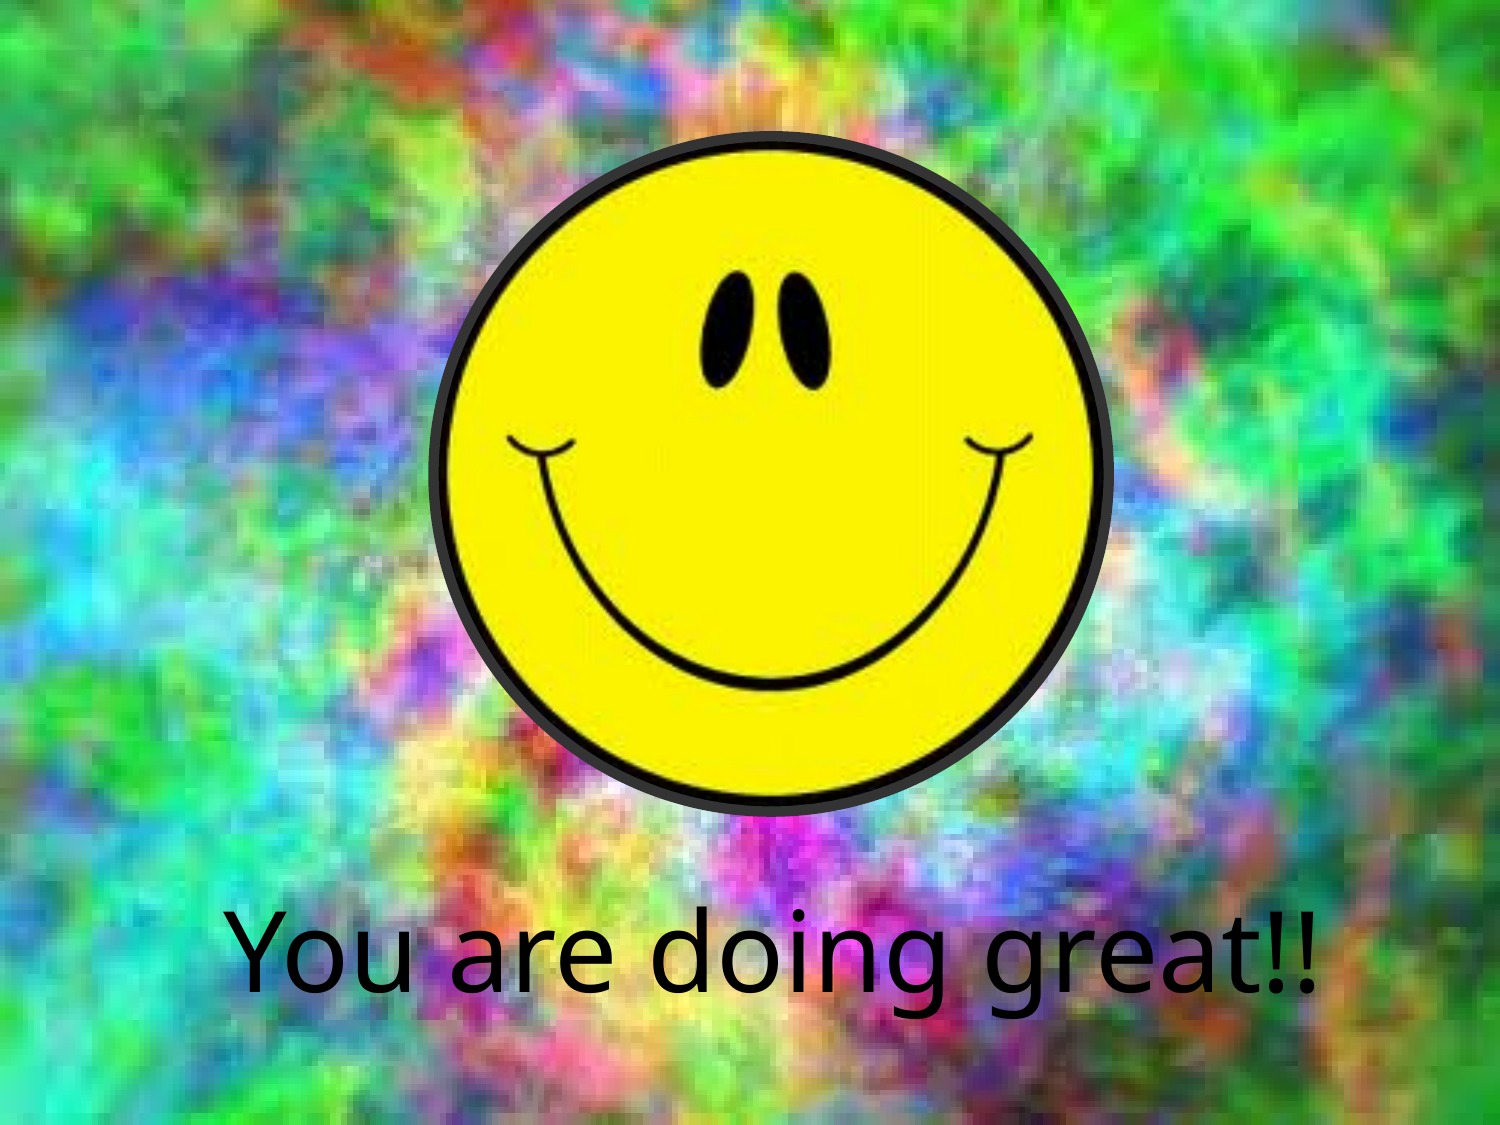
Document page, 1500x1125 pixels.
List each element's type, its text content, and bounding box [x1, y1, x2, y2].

picture [0, 0, 1500, 1125]
text_box You are doing great!! [208, 872, 1338, 1023]
